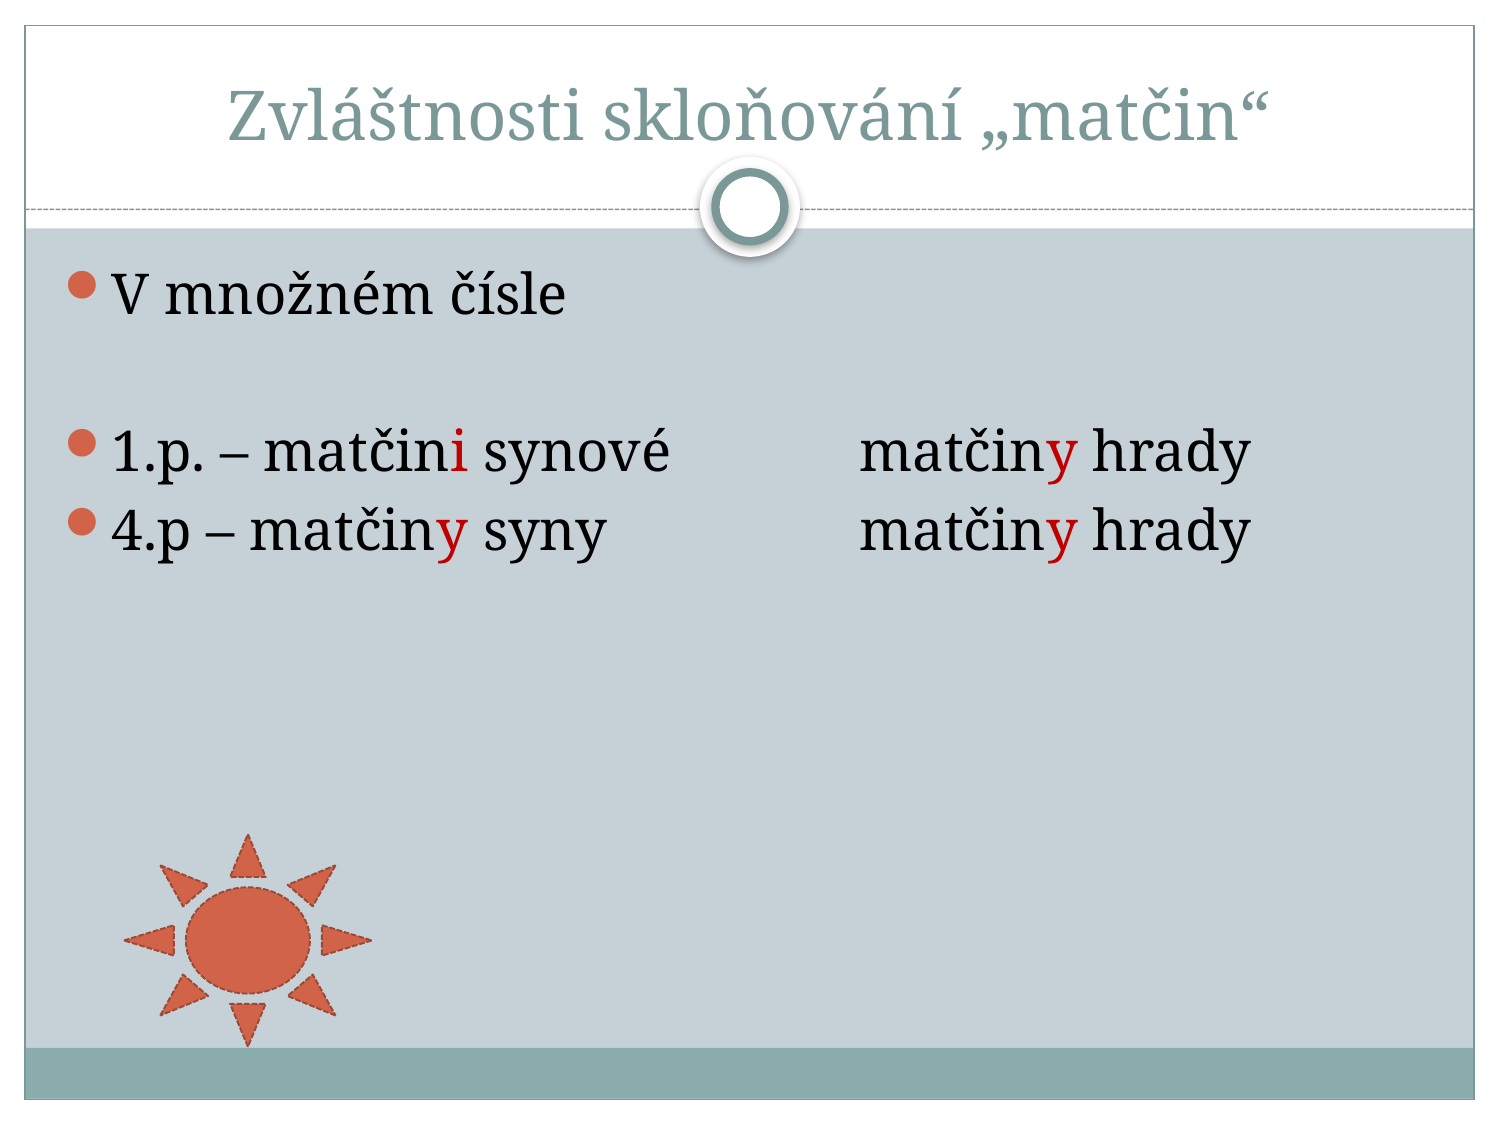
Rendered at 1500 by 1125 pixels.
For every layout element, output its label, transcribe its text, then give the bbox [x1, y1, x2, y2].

title Zvláštnosti skloňování „matčin“ [49, 37, 1450, 162]
text_box [159, 864, 209, 908]
text_box [286, 864, 337, 908]
text_box [320, 924, 373, 957]
text_box [229, 1002, 267, 1048]
text_box [159, 973, 210, 1017]
list V množném čísle 1.p. – matčini synové matčiny hrady 4.p – matčiny syny matčiny hrady [49, 250, 1445, 1001]
text_box [229, 833, 267, 878]
text_box [123, 924, 175, 957]
text_box [287, 973, 337, 1017]
text_box [184, 886, 311, 995]
